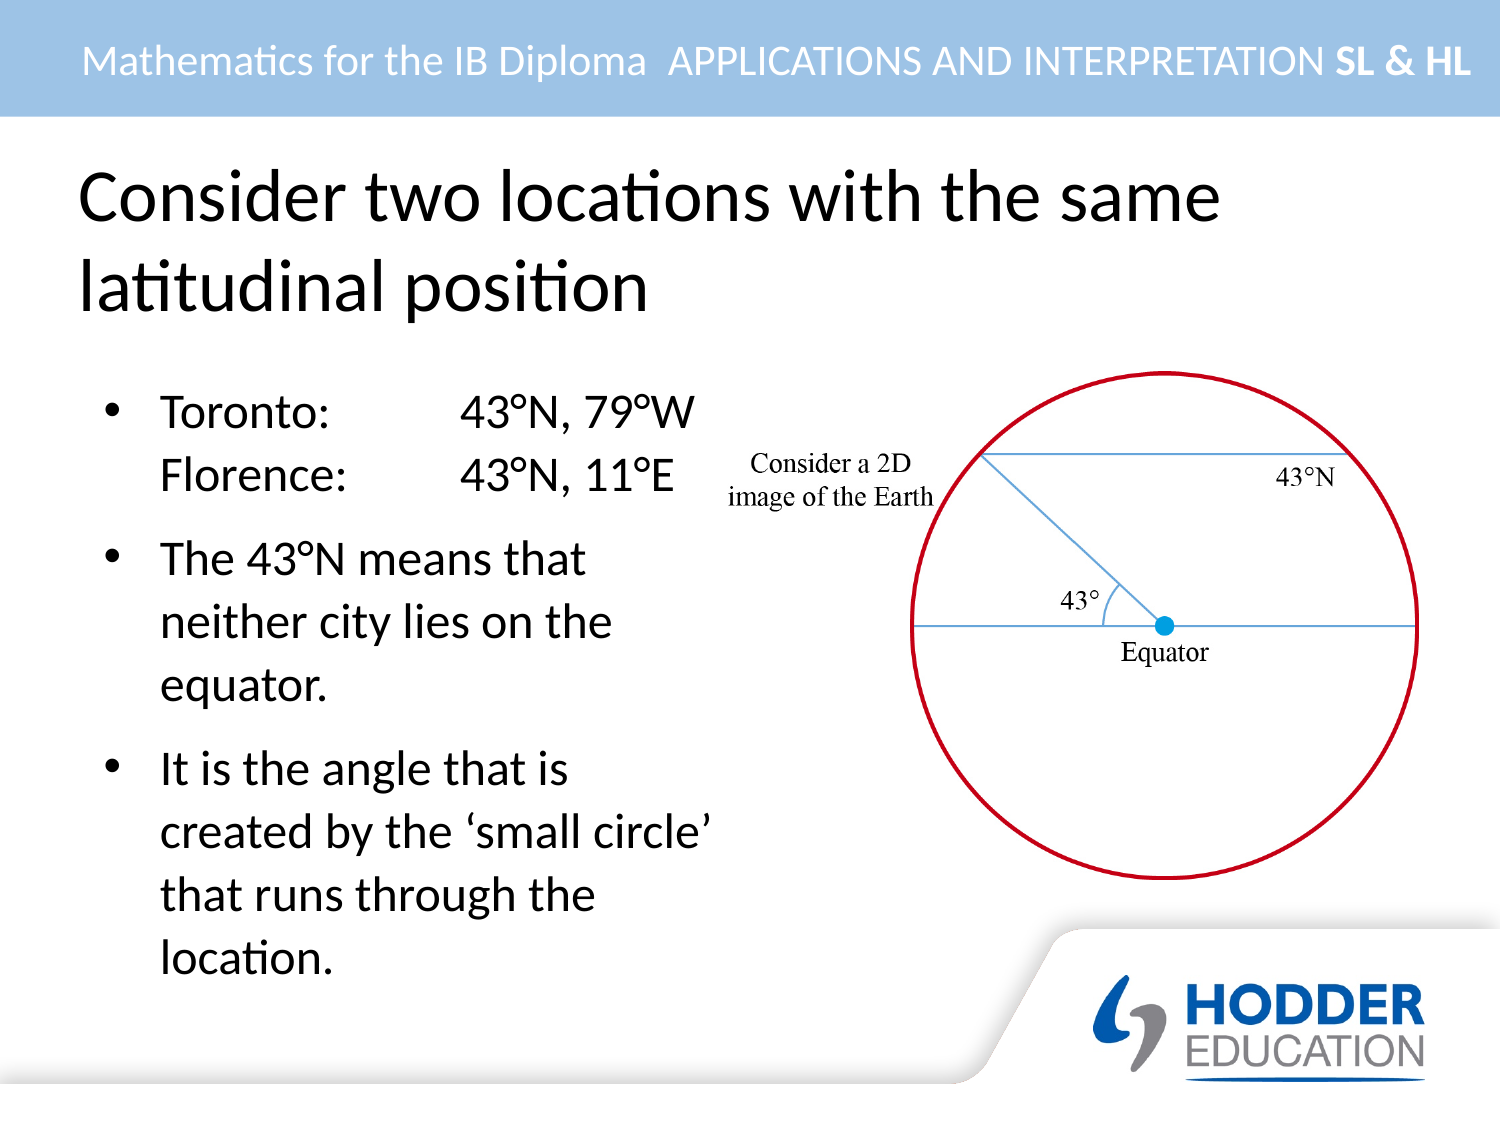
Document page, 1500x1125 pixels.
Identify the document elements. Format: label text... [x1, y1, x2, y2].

text_box Toronto: 43°N, 79°W Florence: 43°N, 11°E The 43°N means that neither city lies on the equator. It is the angle that is created by the ‘small circle’ that runs through the location. [88, 327, 747, 893]
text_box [0, 893, 1500, 1125]
picture [727, 371, 1419, 881]
text_box Mathematics for the IB Diploma APPLICATIONS AND INTERPRETATION SL & HL [0, 0, 1500, 118]
text_box Consider two locations with the same latitudinal position [78, 146, 1433, 327]
